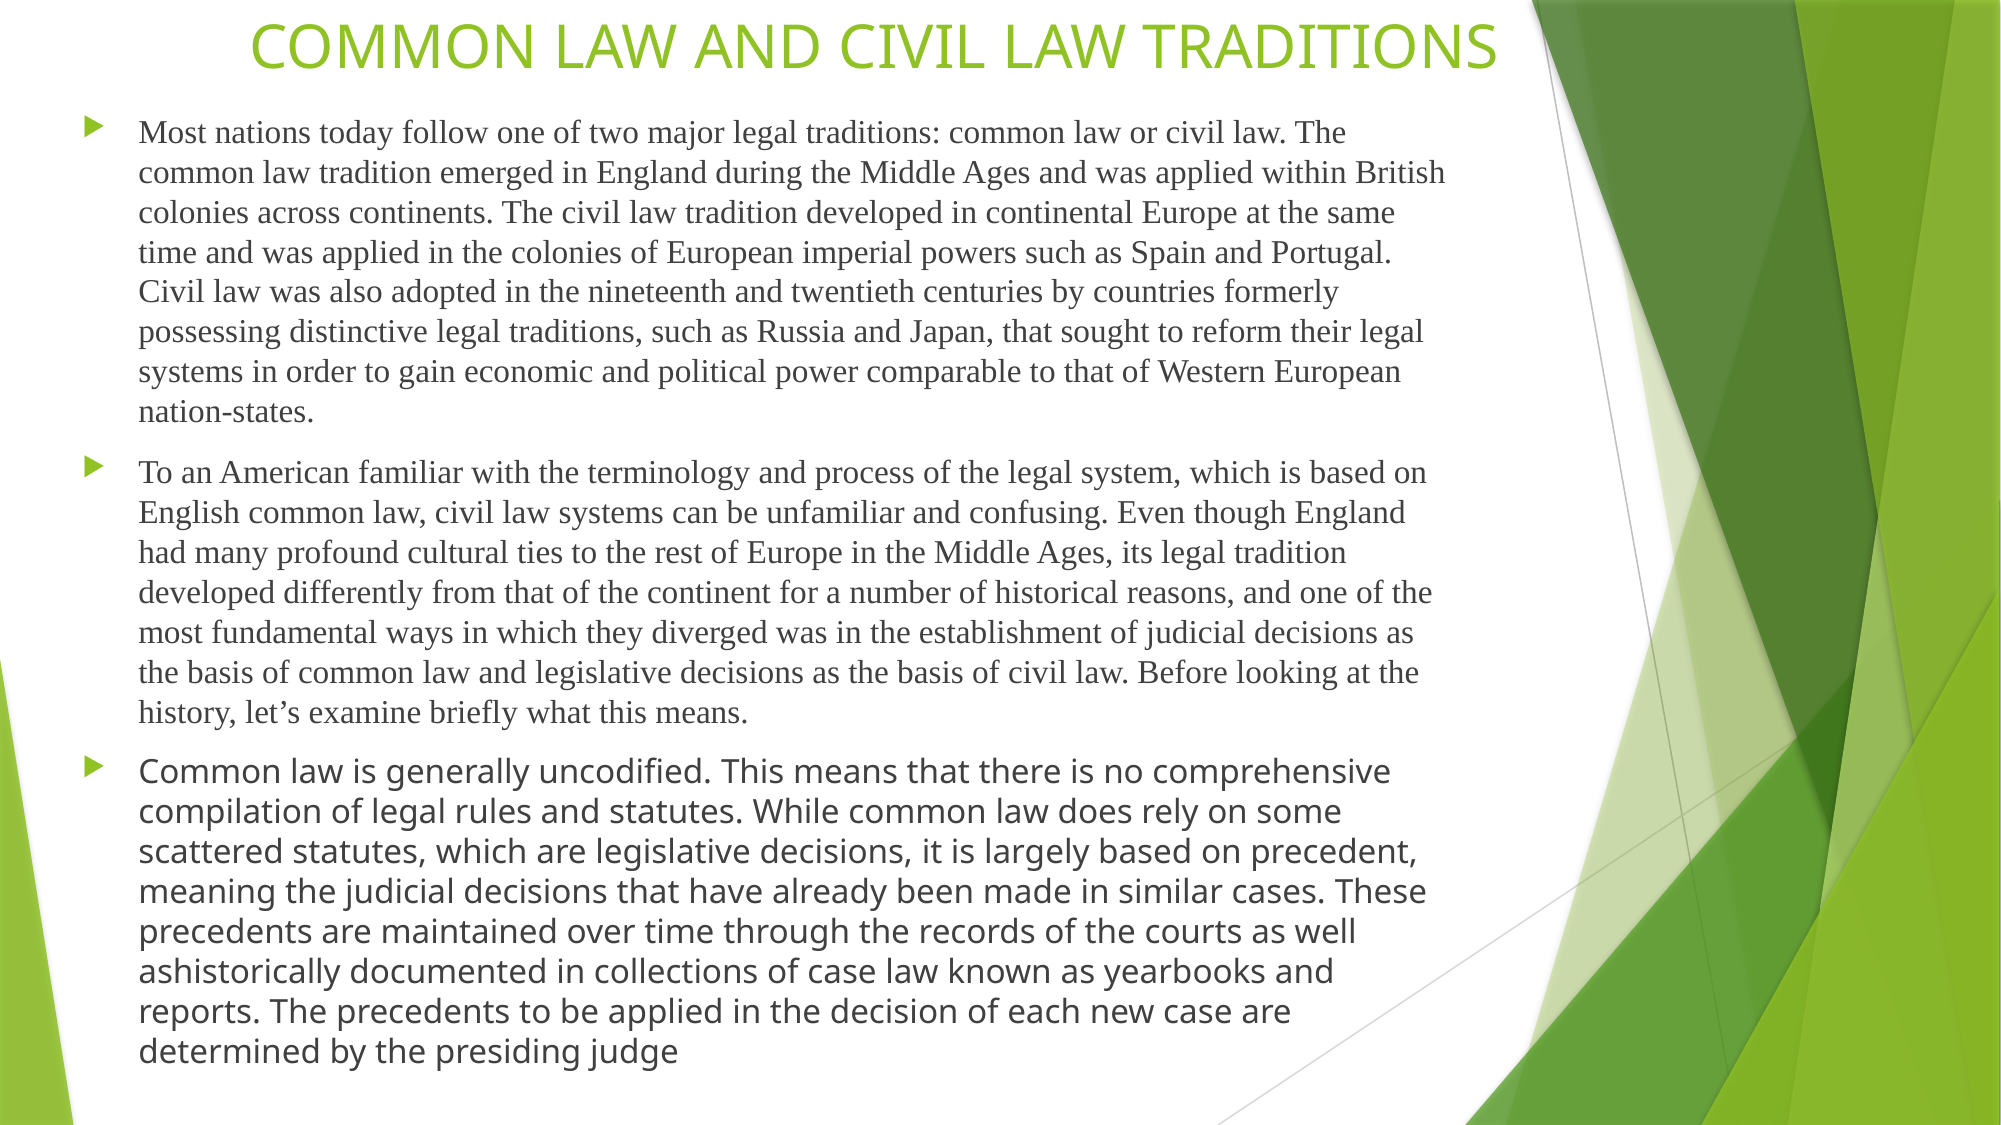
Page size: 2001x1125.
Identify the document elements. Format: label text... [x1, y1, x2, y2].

list Most nations today follow one of two major legal traditions: common law or civil law. The common law tradition emerged in England during the Middle Ages and was applied within British colonies across continents. The civil law tradition developed in continental Europe at the same time and was applied in the colonies of European imperial powers such as Spain and Portugal. Civil law was also adopted in the nineteenth and twentieth centuries by countries formerly possessing distinctive legal traditions, such as Russia and Japan, that sought to reform their legal systems in order to gain economic and political power comparable to that of Western European nation-states. To an American familiar with the terminology and process of the legal system, which is based on English common law, civil law systems can be unfamiliar and confusing. Even though England had many profound cultural ties to the rest of Europe in the Middle Ages, its legal tradition developed differently from that of the continent for a number of historical reasons, and one of the most fundamental ways in which they diverged was in the establishment of judicial decisions as the basis of common law and legislative decisions as the basis of civil law. Before looking at the history, let’s examine briefly what this means. Common law is generally uncodified. This means that there is no comprehensive compilation of legal rules and statutes. While common law does rely on some scattered statutes, which are legislative decisions, it is largely based on precedent, meaning the judicial decisions that have already been made in similar cases. These precedents are maintained over time through the records of the courts as well ashistorically documented in collections of case law known as yearbooks and reports. The precedents to be applied in the decision of each new case are determined by the presiding judge [67, 102, 1478, 1125]
title COMMON LAW AND CIVIL LAW TRADITIONS [234, 0, 1529, 103]
